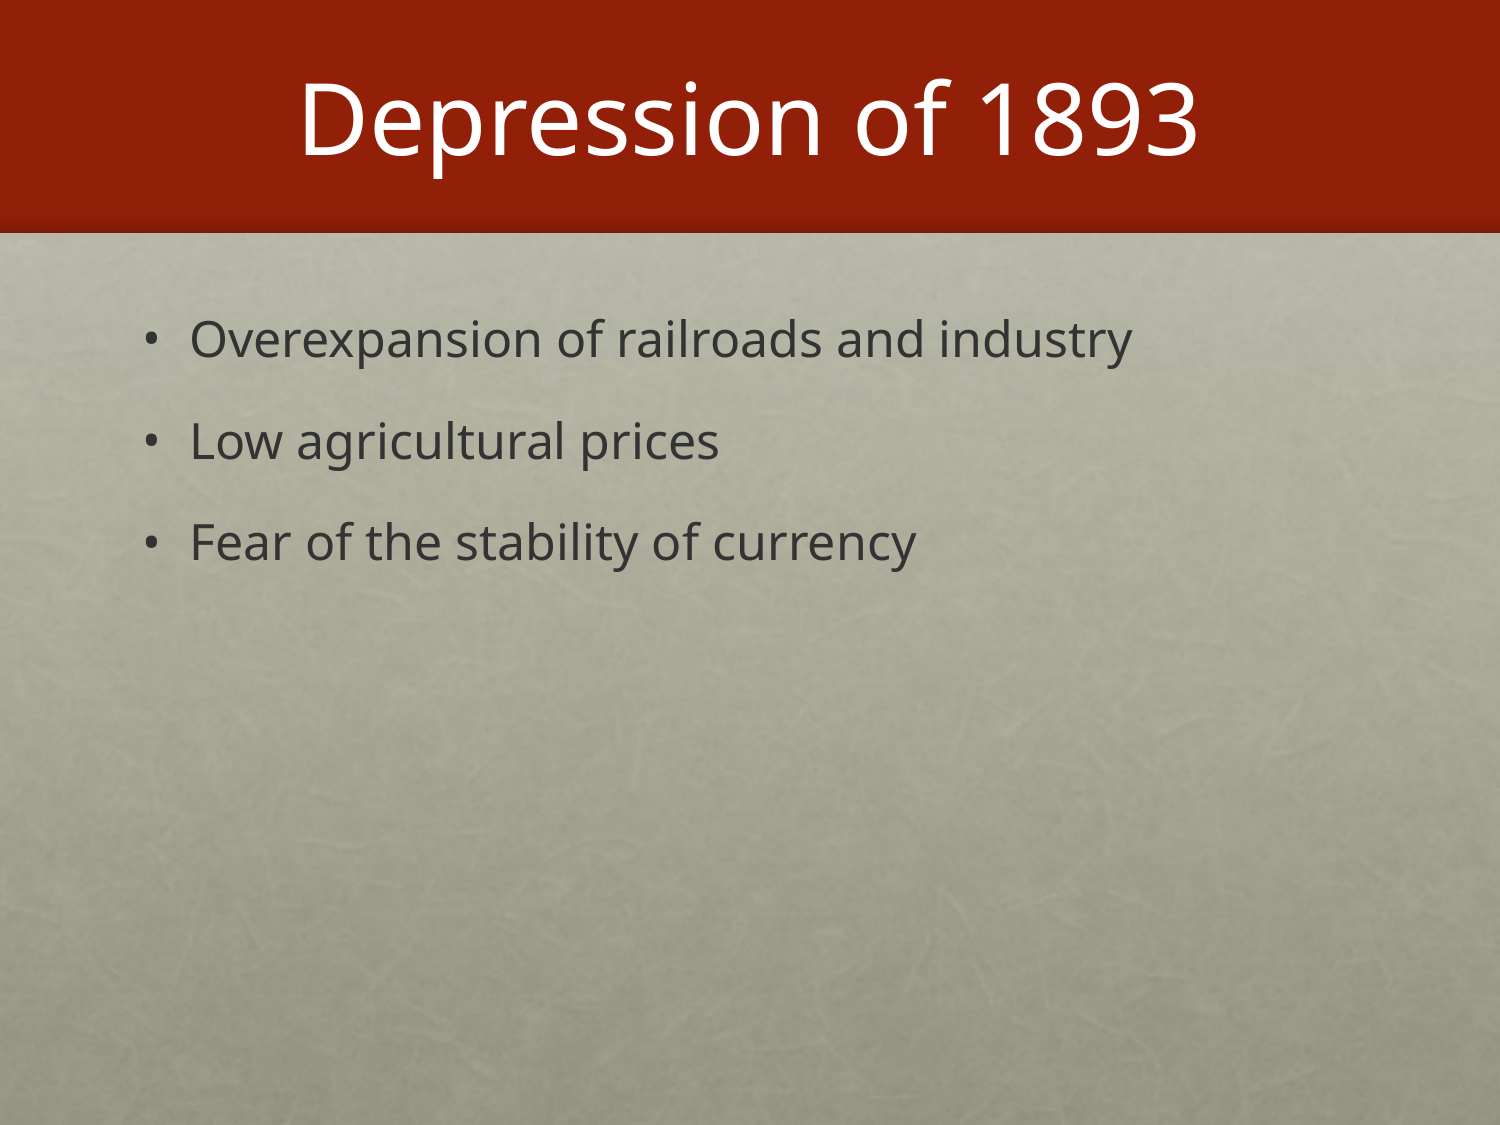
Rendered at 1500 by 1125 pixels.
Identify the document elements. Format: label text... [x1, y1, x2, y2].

list Overexpansion of railroads and industry Low agricultural prices Fear of the stability of currency [127, 299, 1372, 1005]
picture [0, 214, 1500, 1125]
title Depression of 1893 [127, 10, 1372, 221]
